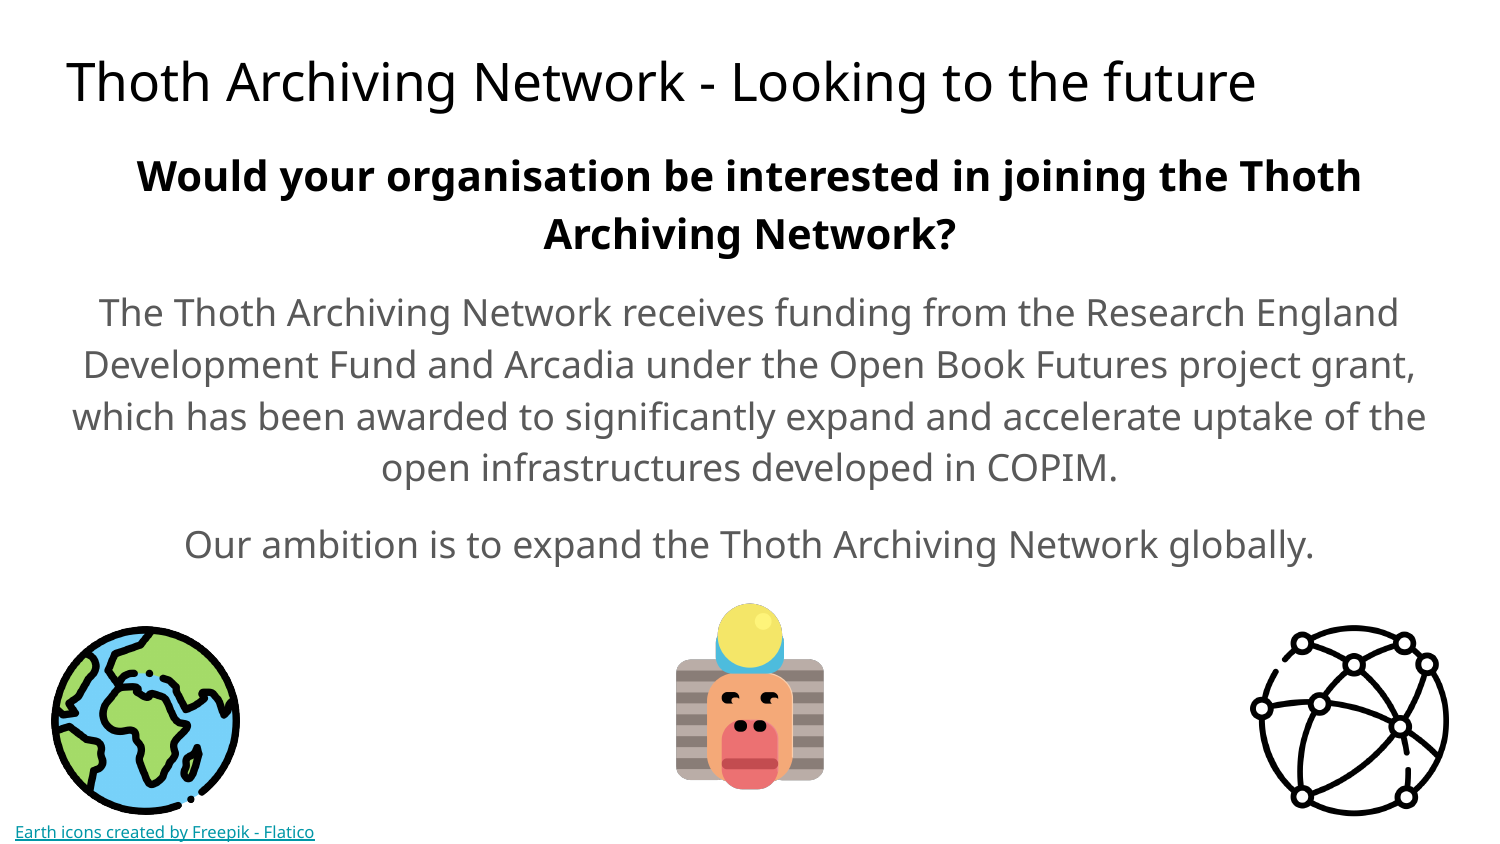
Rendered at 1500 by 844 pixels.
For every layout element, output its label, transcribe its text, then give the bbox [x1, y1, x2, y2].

text_box Earth icons created by Freepik - Flaticon [0, 806, 337, 844]
picture [50, 626, 240, 815]
picture [656, 591, 844, 806]
list Would your organisation be interested in joining the Thoth Archiving Network? The Thoth Archiving Network receives funding from the Research England Development Fund and Arcadia under the Open Book Futures project grant, which has been awarded to significantly expand and accelerate uptake of the open infrastructures developed in COPIM. Our ambition is to expand the Thoth Archiving Network globally. [51, 127, 1449, 688]
picture [1250, 621, 1450, 820]
title Thoth Archiving Network - Looking to the future [51, 33, 1449, 127]
